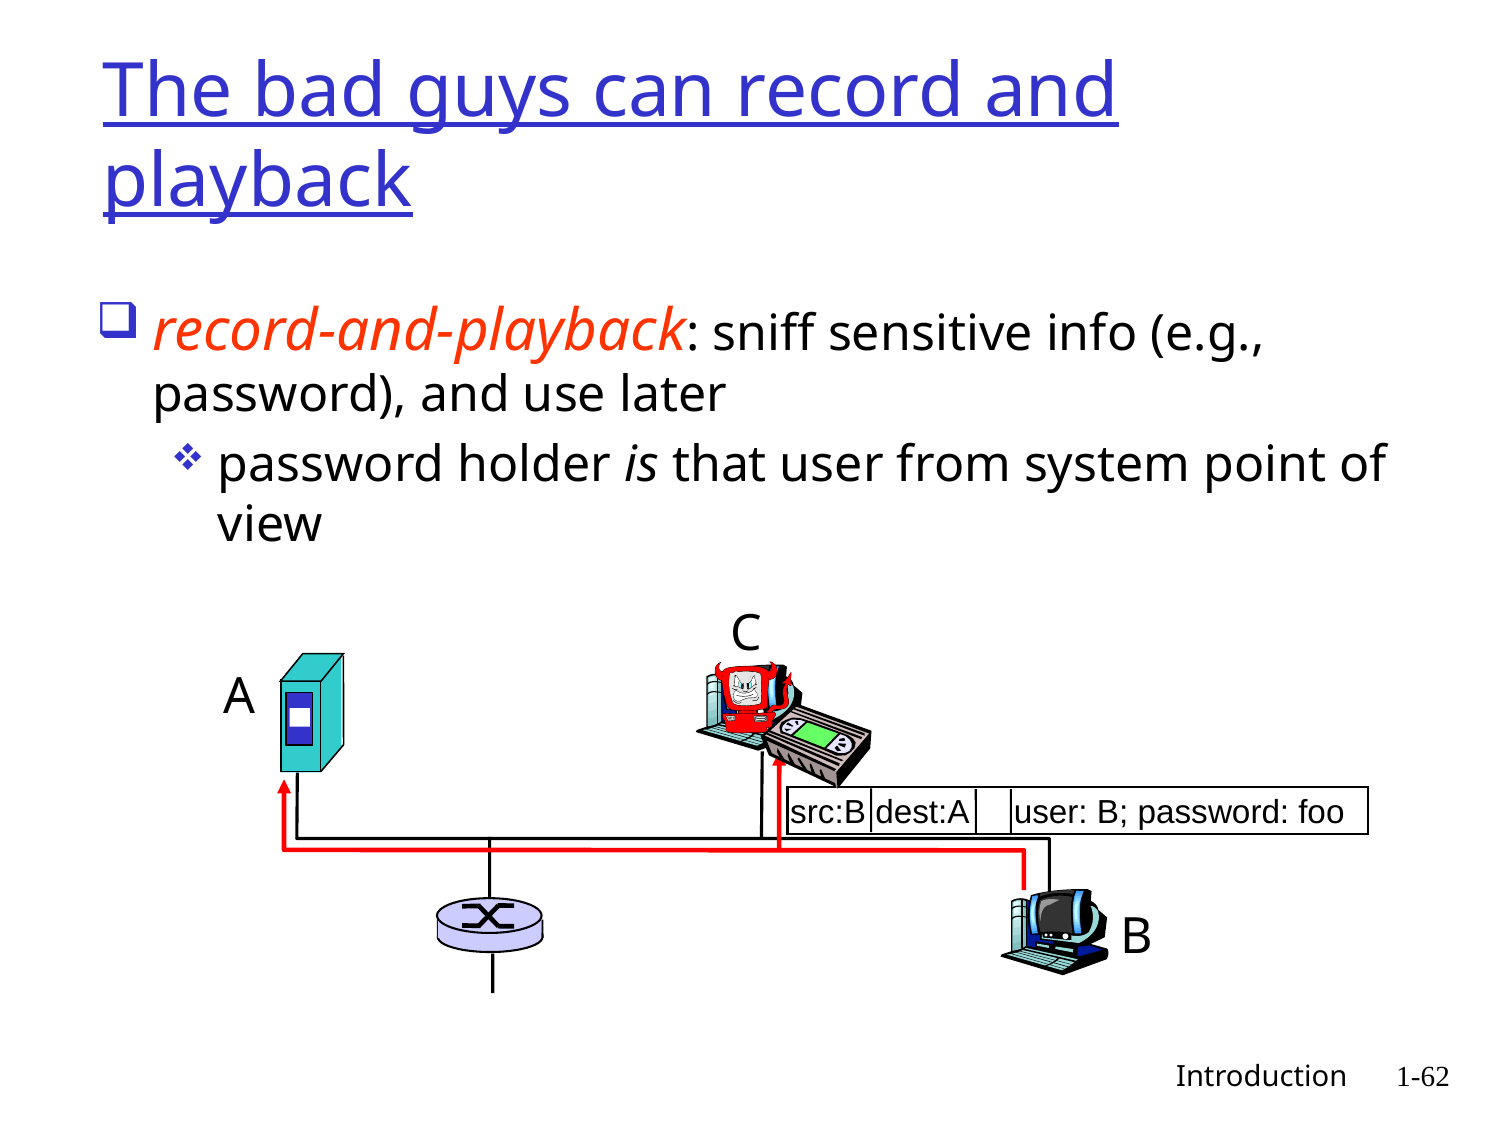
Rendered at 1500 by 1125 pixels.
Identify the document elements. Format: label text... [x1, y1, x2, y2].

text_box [695, 663, 755, 751]
text_box B [1116, 896, 1168, 971]
text_box C [715, 593, 777, 660]
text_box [280, 653, 344, 773]
list record-and-playback: sniff sensitive info (e.g., password), and use later password holder is that user from system point of view [80, 283, 1407, 528]
footer Introduction [887, 1049, 1362, 1125]
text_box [787, 786, 1369, 835]
text_box [277, 781, 1025, 887]
text_box src:B dest:A user: B; password: foo [877, 782, 1409, 838]
picture [714, 660, 873, 790]
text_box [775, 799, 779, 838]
title The bad guys can record and playback [87, 37, 1363, 226]
slide_number 1-62 [1362, 1049, 1466, 1125]
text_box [797, 663, 806, 701]
text_box [780, 838, 1050, 886]
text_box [1000, 888, 1111, 976]
text_box [302, 780, 779, 850]
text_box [436, 897, 543, 953]
text_box A [208, 655, 271, 731]
